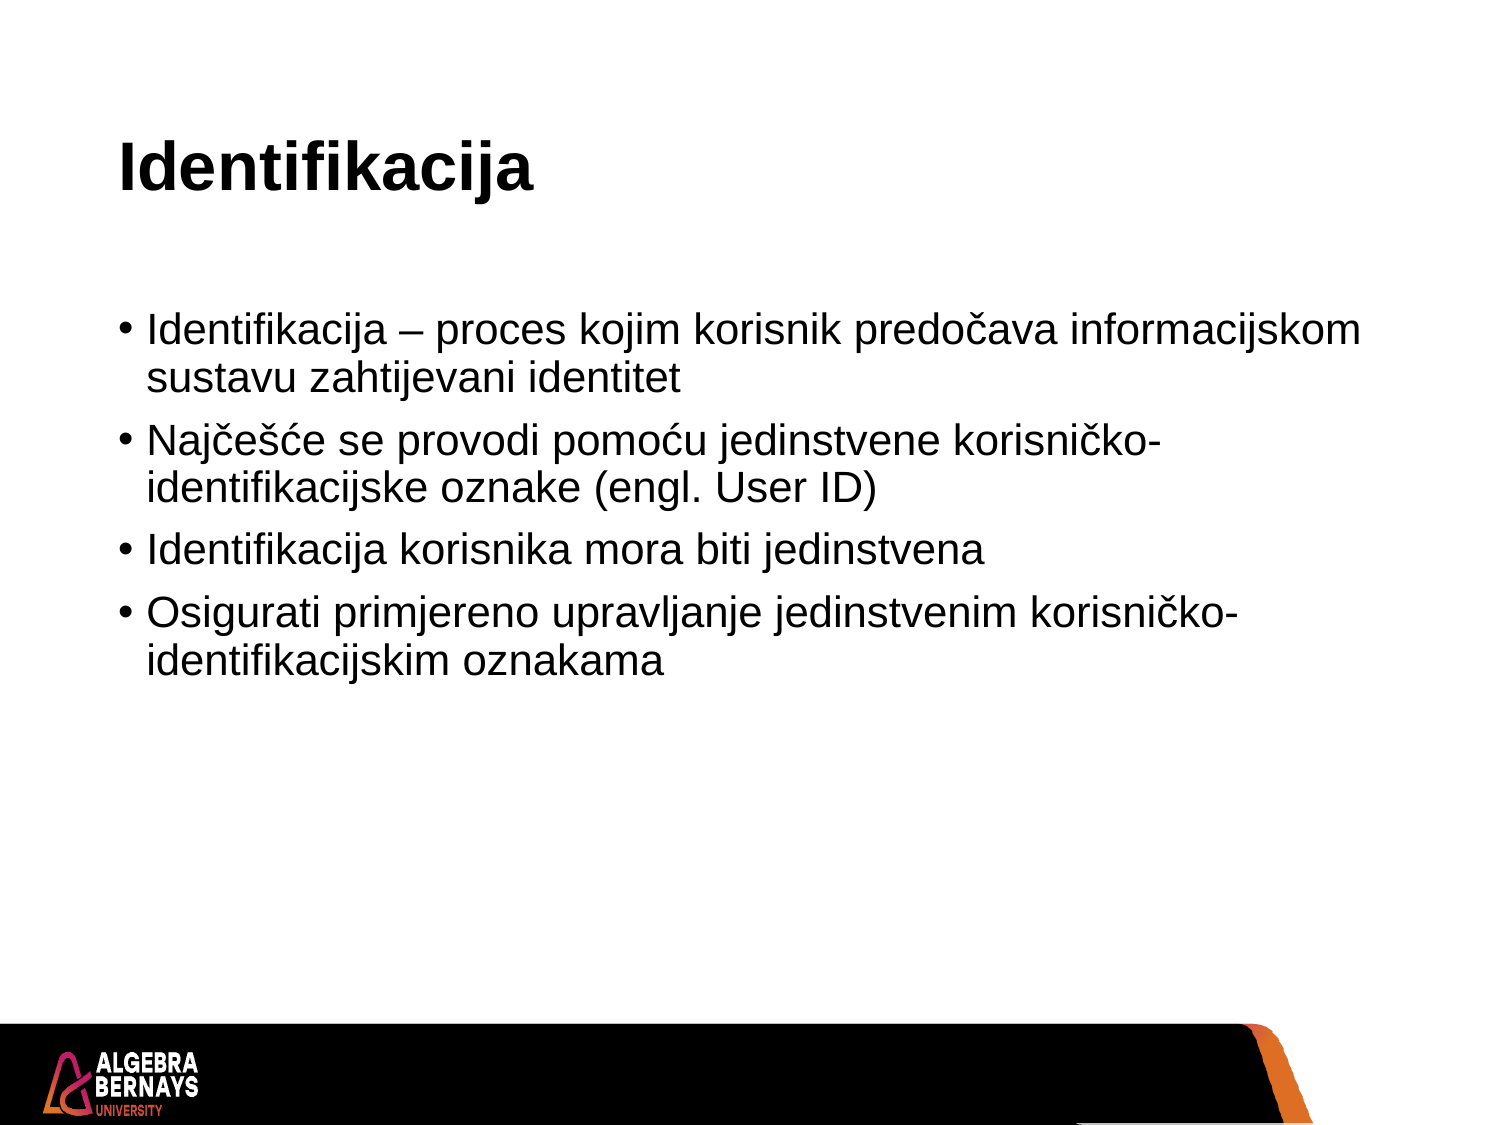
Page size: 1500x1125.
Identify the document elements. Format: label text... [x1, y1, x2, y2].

title Identifikacija [103, 59, 1397, 278]
list Identifikacija – proces kojim korisnik predočava informacijskom sustavu zahtijevani identitet Najčešće se provodi pomoću jedinstvene korisničko-identifikacijske oznake (engl. User ID) Identifikacija korisnika mora biti jedinstvena Osigurati primjereno upravljanje jedinstvenim korisničko-identifikacijskim oznakama [103, 299, 1397, 1014]
picture [0, 1023, 1468, 1125]
